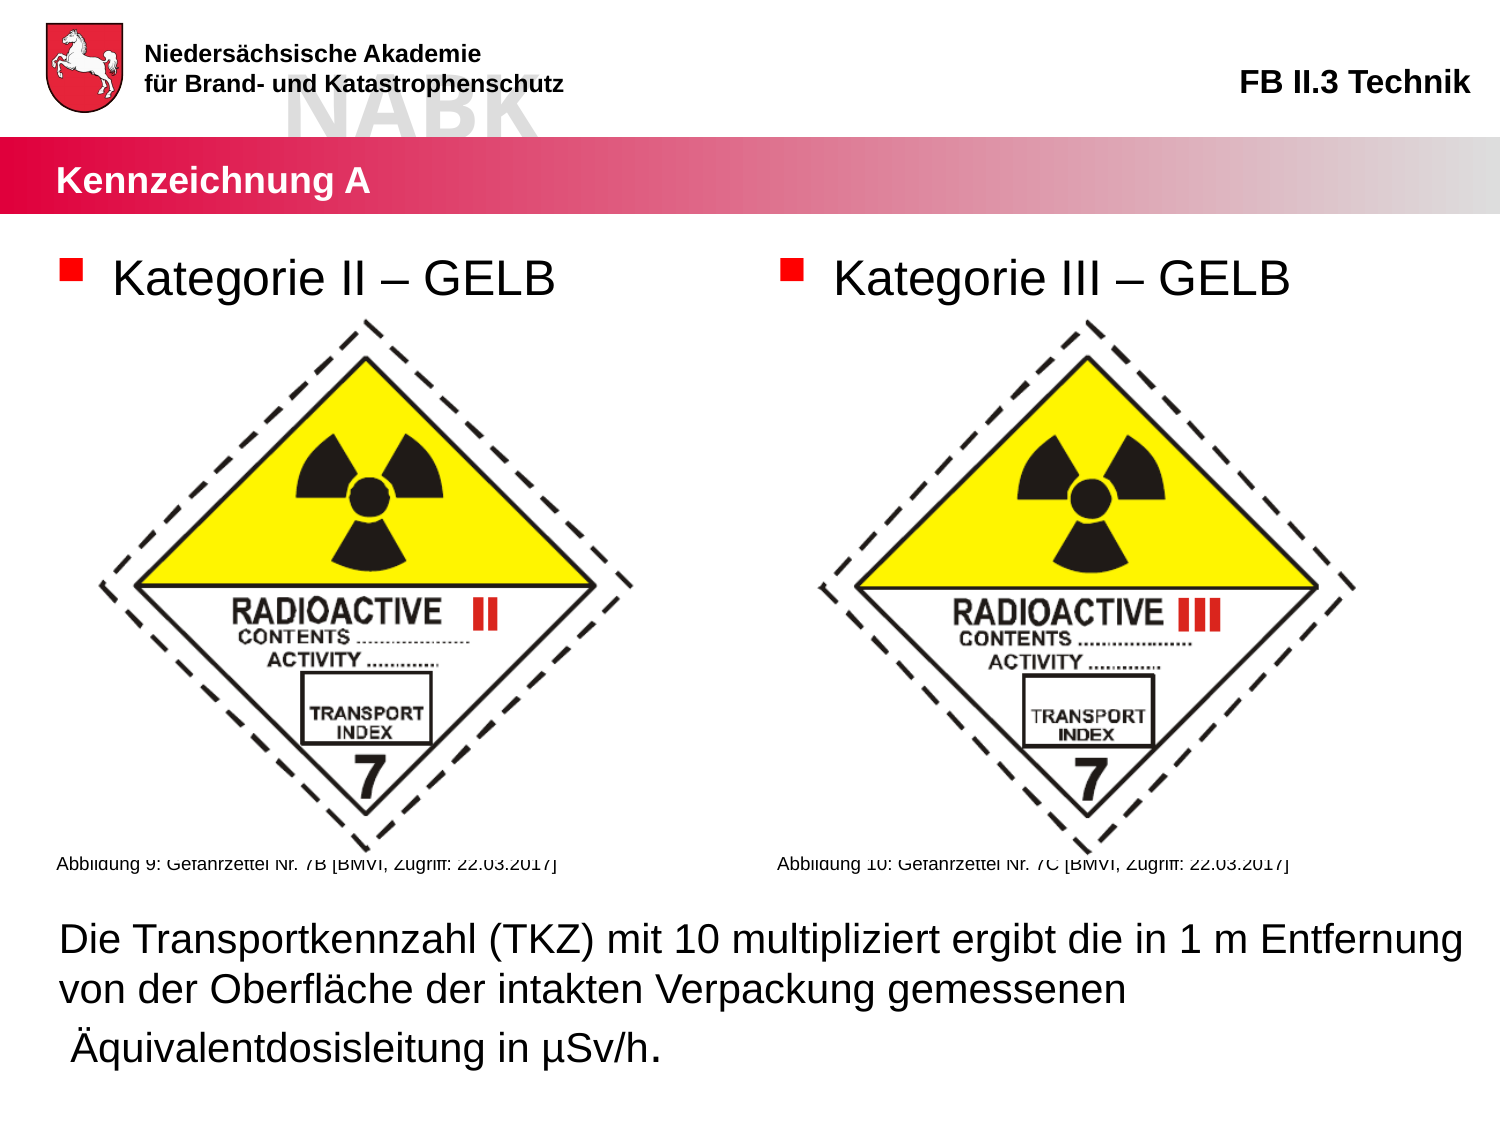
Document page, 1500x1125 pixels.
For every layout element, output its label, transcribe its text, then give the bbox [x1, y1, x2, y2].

text_box Die Transportkennzahl (TKZ) mit 10 multipliziert ergibt die in 1 m Entfernung von der Oberfläche der intakten Verpackung gemessenen Äquivalentdosisleitung in µSv/h. [44, 904, 1480, 1080]
picture [45, 22, 124, 114]
picture [88, 314, 644, 860]
list Kategorie III – GELB Abbildung 10: Gefahrzettel Nr. 7C [BMVI, Zugriff: 22.03.2017] [761, 237, 1459, 904]
list Kategorie II – GELB Abbildung 9: Gefahrzettel Nr. 7B [BMVI, Zugriff: 22.03.2017] [41, 237, 737, 917]
picture [809, 314, 1362, 860]
